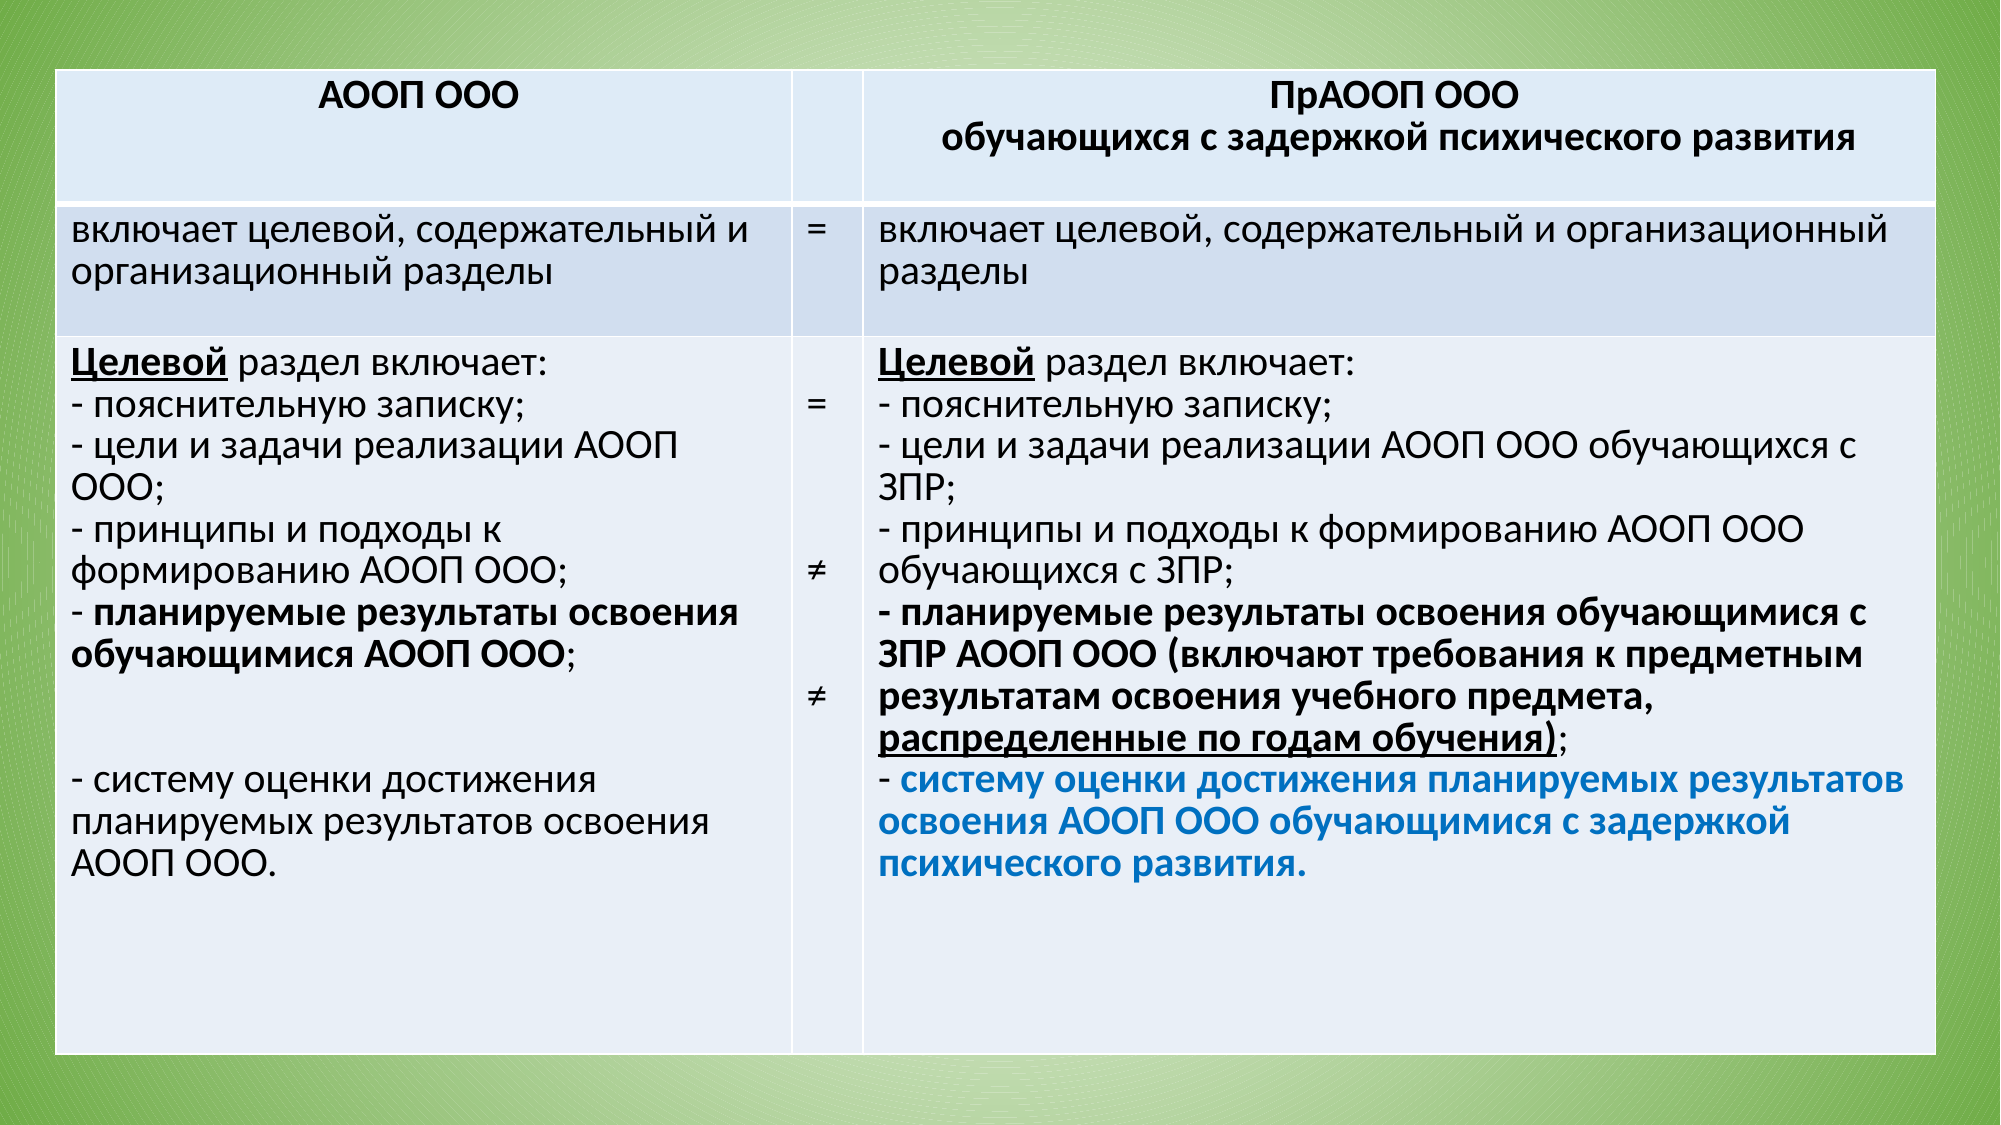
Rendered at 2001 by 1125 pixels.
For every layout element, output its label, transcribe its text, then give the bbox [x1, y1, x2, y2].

table_cell включает целевой, содержательный и организационный разделы [57, 207, 791, 336]
table_cell включает целевой, содержательный и организационный разделы [864, 207, 1935, 336]
table_cell Целевой раздел включает: - пояснительную записку; - цели и задачи реализации АООП ООО обучающихся с ЗПР; - принципы и подходы к формированию АООП ООО обучающихся с ЗПР; - планируемые результаты освоения обучающимися с ЗПР АООП ООО (включают требования к предметным результатам освоения учебного предмета, распределенные по годам обучения); - систему оценки достижения планируемых результатов освоения АООП ООО обучающимися с задержкой психического развития. [864, 337, 1935, 1053]
table_cell = ≠ ≠ [793, 337, 862, 1053]
table_header АООП ООО [57, 71, 791, 201]
table_header [793, 71, 862, 201]
table_cell = [793, 207, 862, 336]
table_header ПрАООП ООО обучающихся с задержкой психического развития [864, 71, 1935, 201]
table_cell Целевой раздел включает: - пояснительную записку; - цели и задачи реализации АООП ООО; - принципы и подходы к формированию АООП ООО; - планируемые результаты освоения обучающимися АООП ООО; - систему оценки достижения планируемых результатов освоения АООП ООО. [57, 337, 791, 1053]
